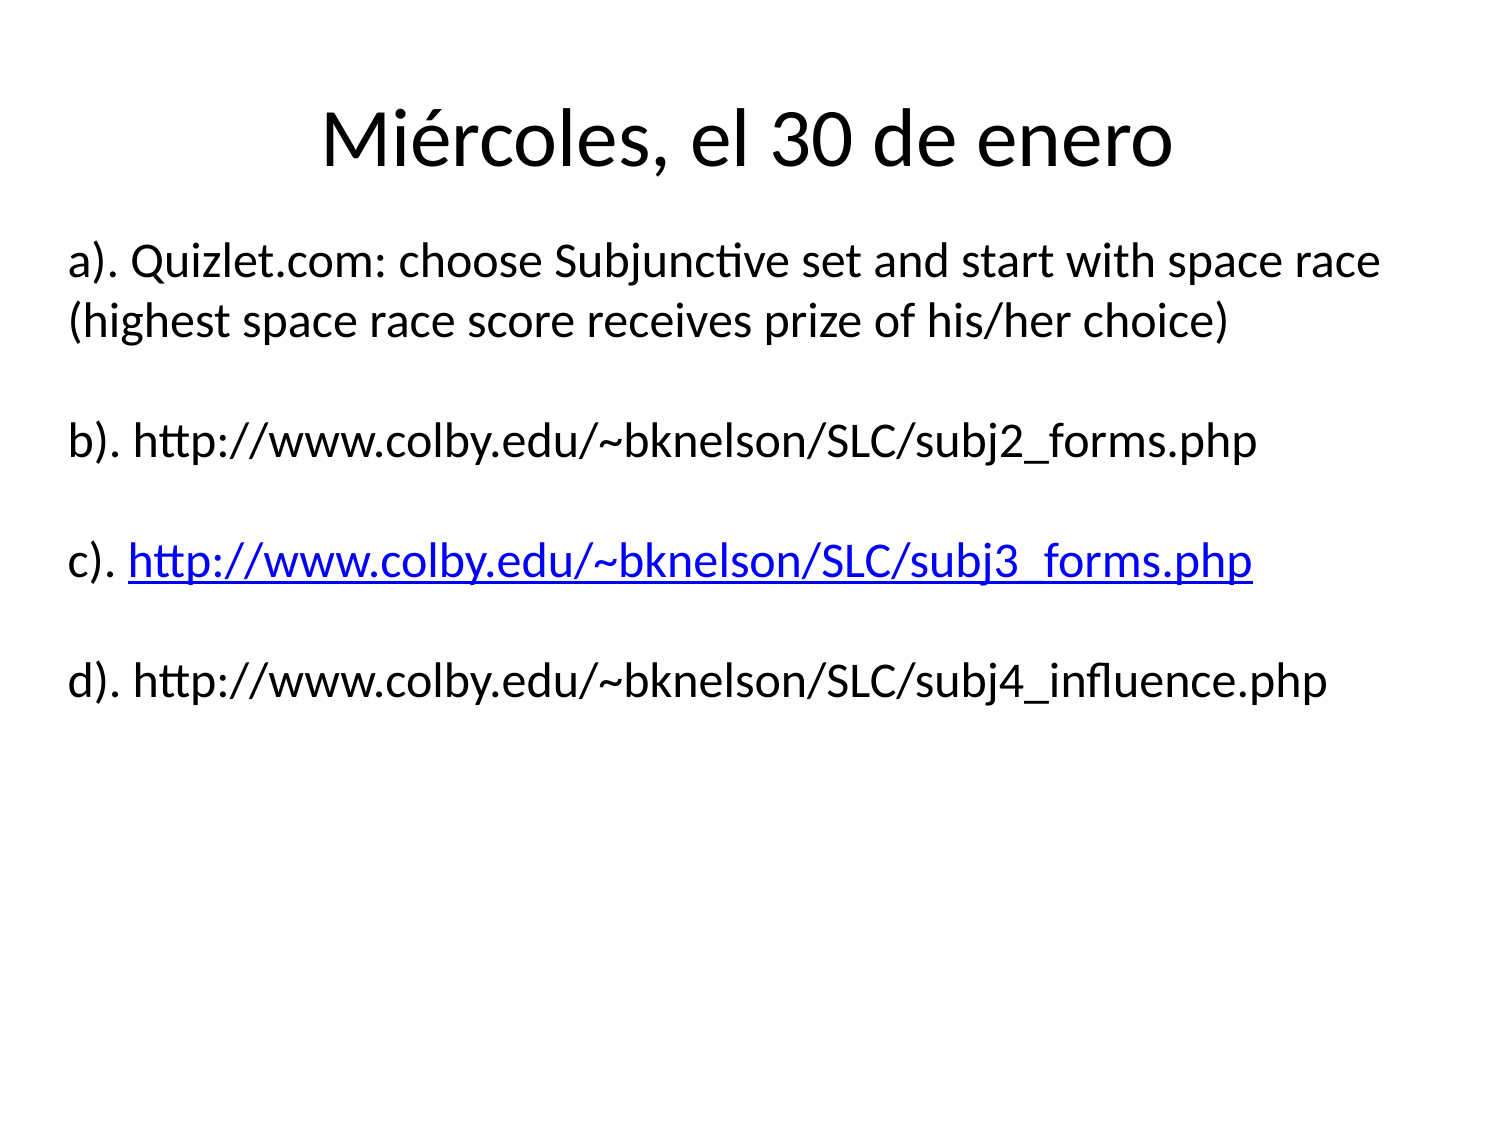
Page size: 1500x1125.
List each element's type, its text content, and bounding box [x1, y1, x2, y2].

text_box Miércoles, el 30 de enero a). Quizlet.com: choose Subjunctive set and start with space race (highest space race score receives prize of his/her choice) b). http://www.colby.edu/~bknelson/SLC/subj2_forms.php c). http://www.colby.edu/~bknelson/SLC/subj3_forms.php d). http://www.colby.edu/~bknelson/SLC/subj4_influence.php [52, 75, 1444, 1030]
